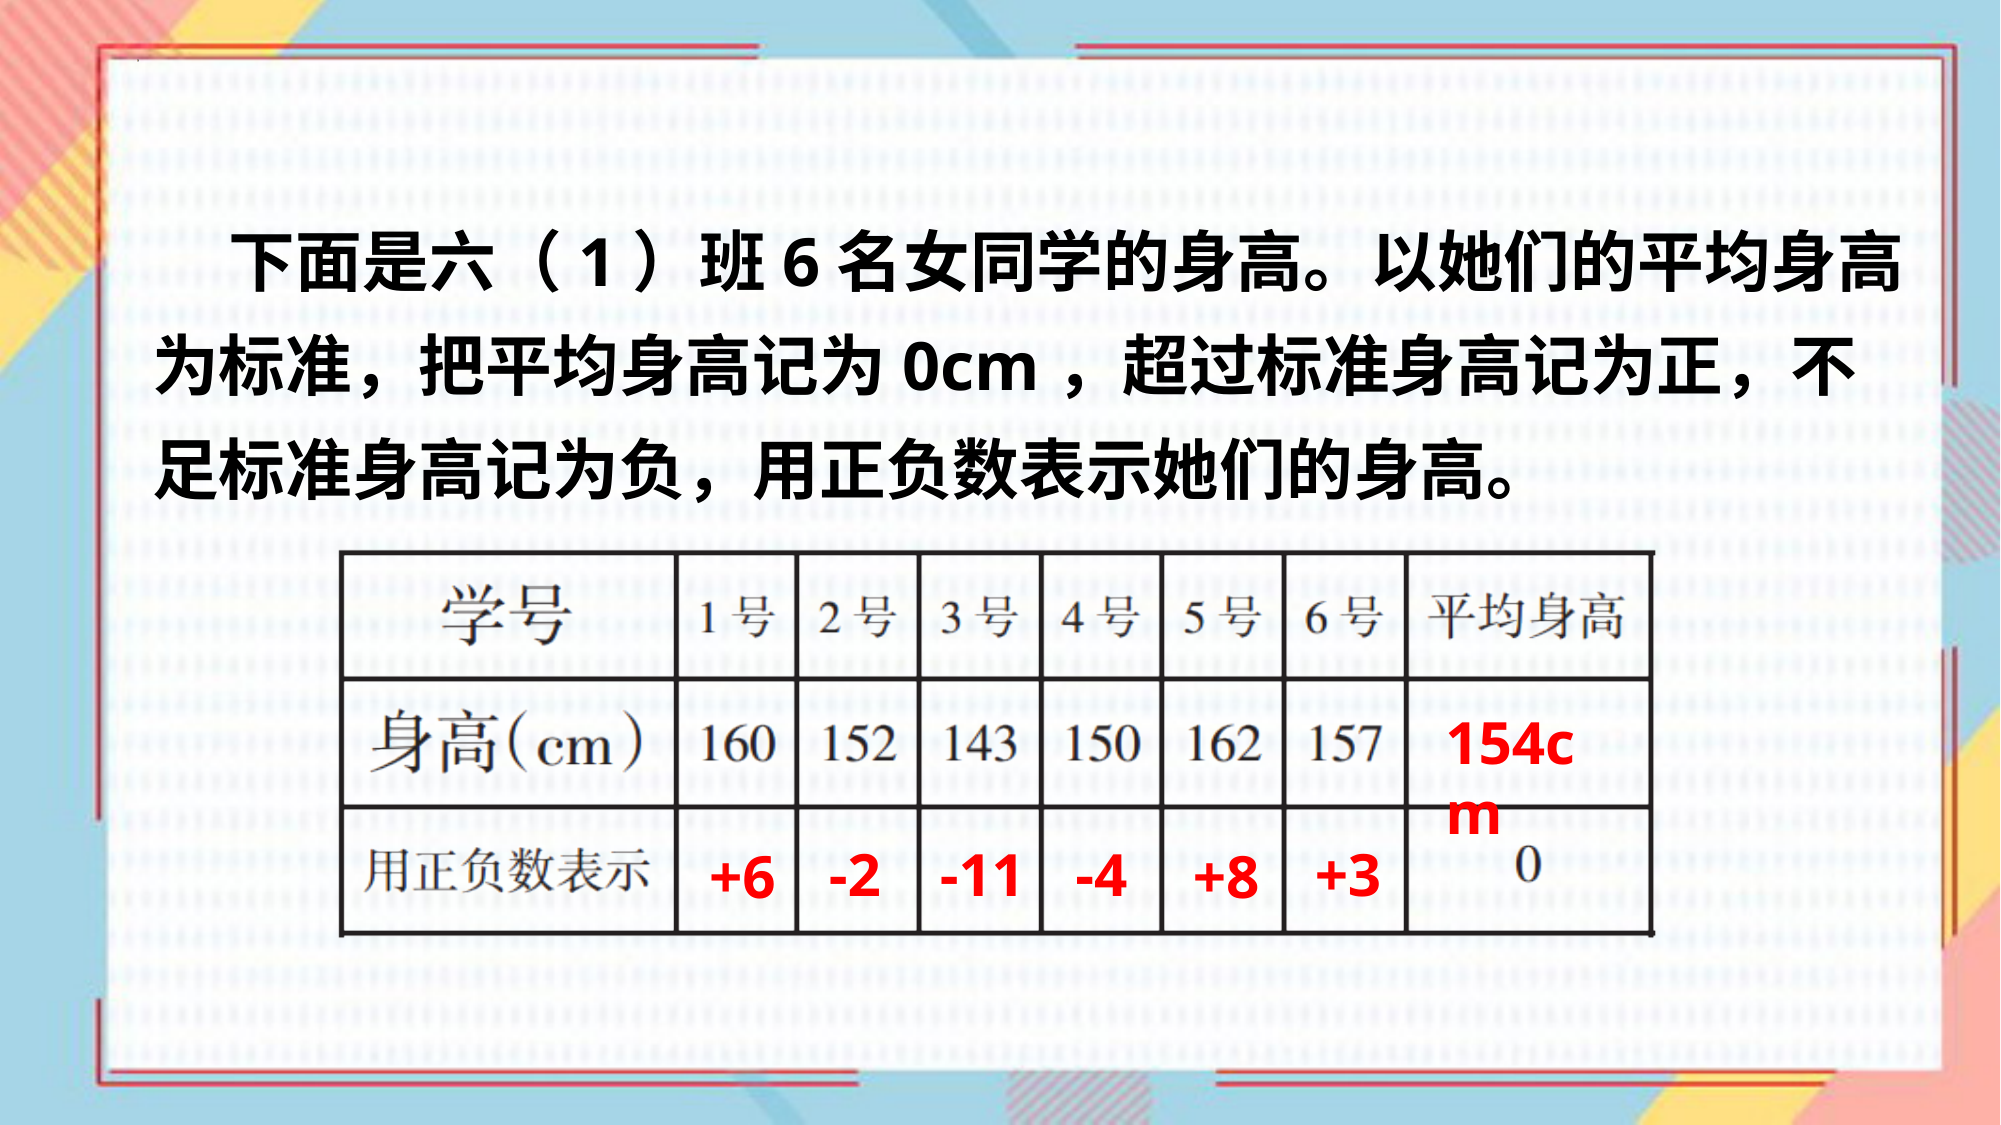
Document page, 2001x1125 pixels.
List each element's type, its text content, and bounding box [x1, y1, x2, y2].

picture [0, 0, 2001, 1125]
text_box 下面是六（1）班6名女同学的身高。以她们的平均身高为标准，把平均身高记为0cm，超过标准身高记为正，不足标准身高记为负，用正负数表示她们的身高。 [137, 188, 1924, 516]
